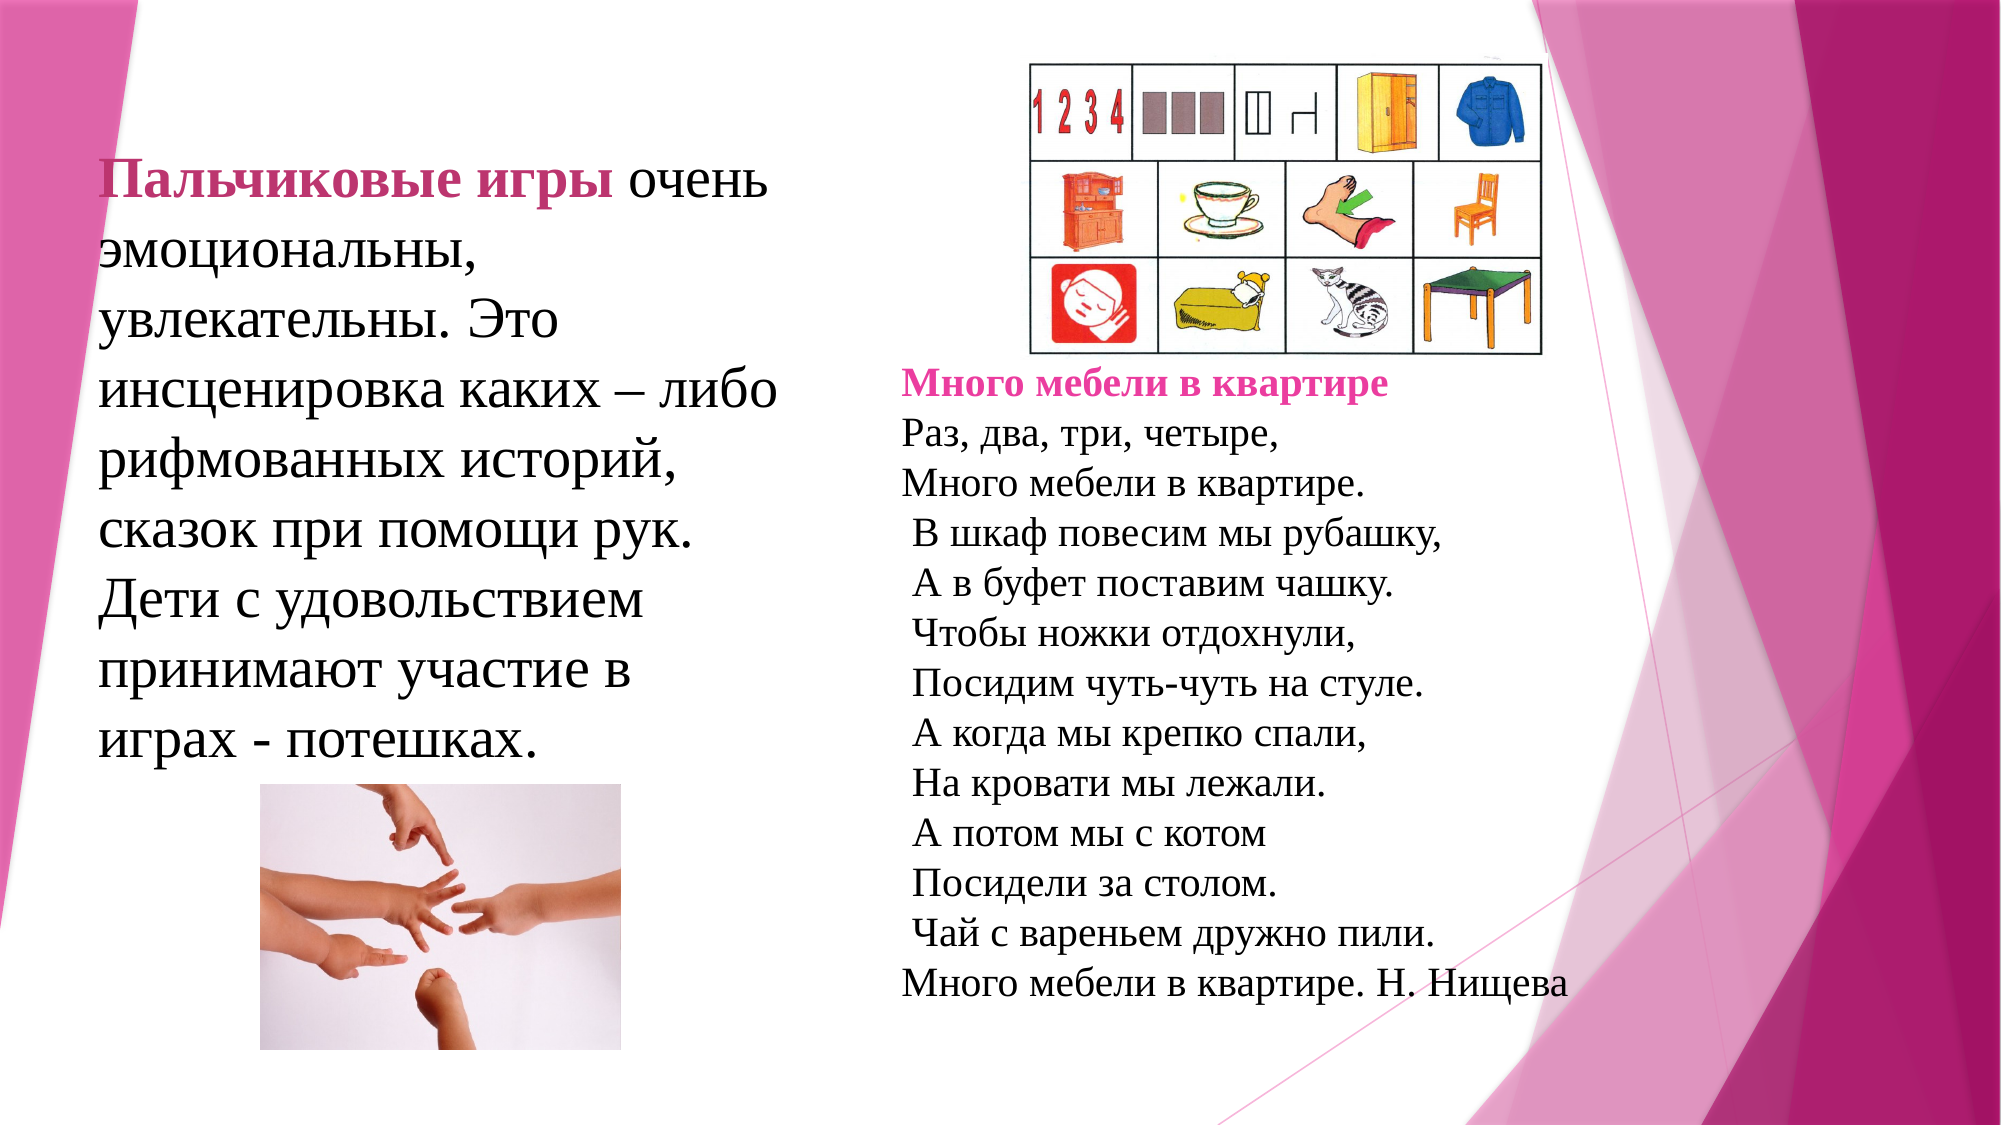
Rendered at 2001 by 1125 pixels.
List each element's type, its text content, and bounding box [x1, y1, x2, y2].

picture [259, 783, 621, 1051]
title Много мебели в квартире Раз, два, три, четыре, Много мебели в квартире. В шкаф повесим мы рубашку, А в буфет поставим чашку. Чтобы ножки отдохнули, Посидим чуть-чуть на стуле. А когда мы крепко спали, На кровати мы лежали. А потом мы с котом Посидели за столом. Чай с вареньем дружно пили. Много мебели в квартире. Н. Нищева [886, 23, 1810, 1013]
text_box [1550, 53, 1810, 115]
subtitle Пальчиковые игры очень эмоциональны, увлекательны. Это инсценировка каких – либо рифмованных историй, сказок при помощи рук. Дети с удовольствием принимают участие в играх - потешках. [83, 132, 800, 1087]
picture [1020, 53, 1549, 361]
